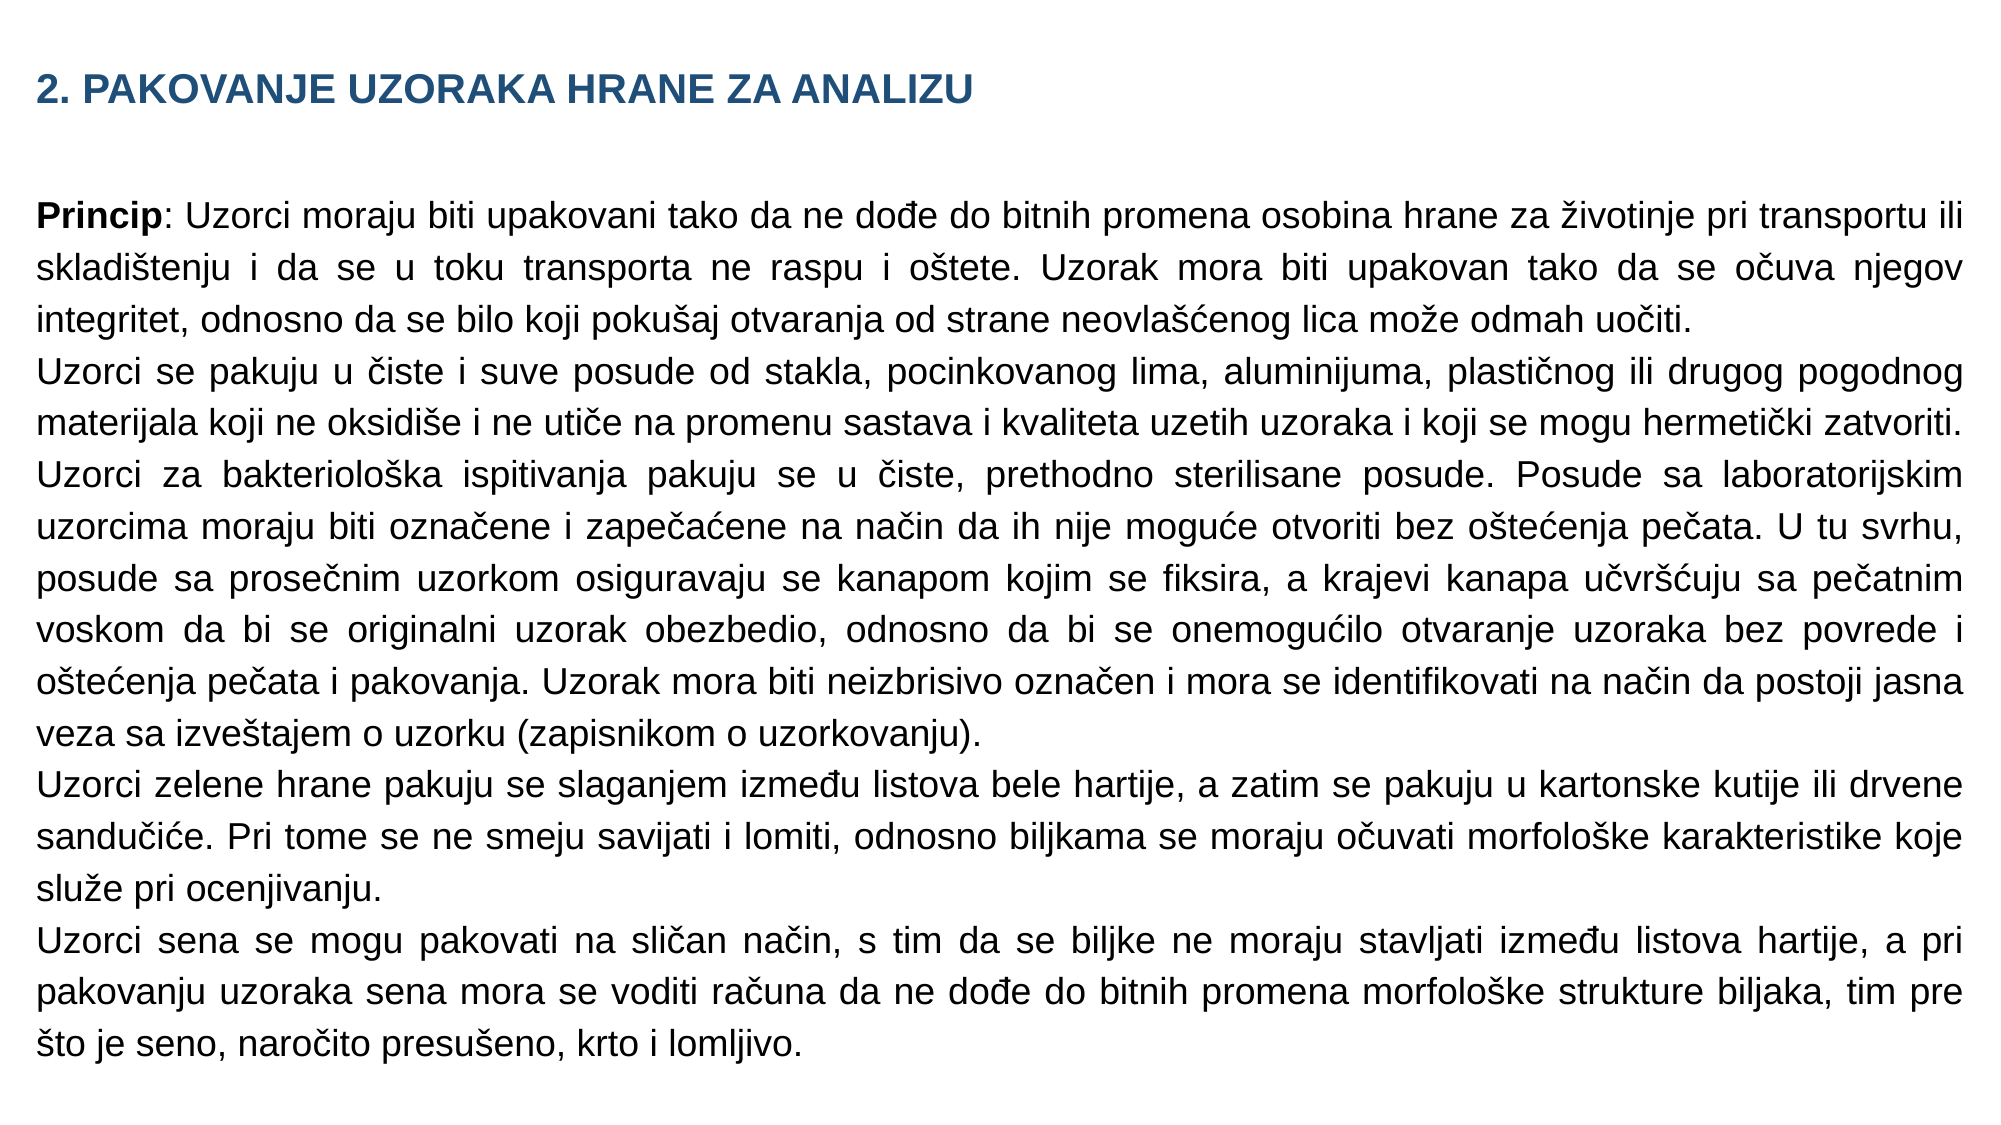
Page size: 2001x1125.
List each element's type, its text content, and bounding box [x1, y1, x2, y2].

text_box 2. PAKOVANJE UZORAKA HRANE ZA ANALIZU Princip: Uzorci moraju biti upakovani tako da ne dođe do bitnih promena osobina hrane za životinje pri transportu ili skladištenju i da se u toku transporta ne raspu i oštete. Uzorak mora biti upakovan tako da se očuva njegov integritet, odnosno da se bilo koji pokušaj otvaranja od strane neovlašćenog lica može odmah uočiti. Uzorci se pakuju u čiste i suve posude od stakla, pocinkovanog lima, aluminijuma, plastičnog ili drugog pogodnog materijala koji ne oksidiše i ne utiče na promenu sastava i kvaliteta uzetih uzoraka i koji se mogu hermetički zatvoriti. Uzorci za bakteriološka ispitivanja pakuju se u čiste, prethodno sterilisane posude. Posude sa laboratorijskim uzorcima moraju biti označene i zapečaćene na način da ih nije moguće otvoriti bez oštećenja pečata. U tu svrhu, posude sa prosečnim uzorkom osiguravaju se kanapom kojim se fiksira, a krajevi kanapa učvršćuju sa pečatnim voskom da bi se originalni uzorak obezbedio, odnosno da bi se onemogućilo otvaranje uzoraka bez povrede i oštećenja pečata i pakovanja. Uzorak mora biti neizbrisivo označen i mora se identifikovati na način da postoji jasna veza sa izveštajem o uzorku (zapisnikom o uzorkovanju). Uzorci zelene hrane pakuju se slaganjem između listova bele hartije, a zatim se pakuju u kartonske kutije ili drvene sandučiće. Pri tome se ne smeju savijati i lomiti, odnosno biljkama se moraju očuvati morfološke karakteristike koje služe pri ocenjivanju. Uzorci sena se mogu pakovati na sličan način, s tim da se biljke ne moraju stavljati između listova hartije, a pri pakovanju uzoraka sena mora se voditi računa da ne dođe do bitnih promena morfološke strukture biljaka, tim pre što je seno, naročito presušeno, krto i lomljivo. [21, 47, 1979, 1072]
